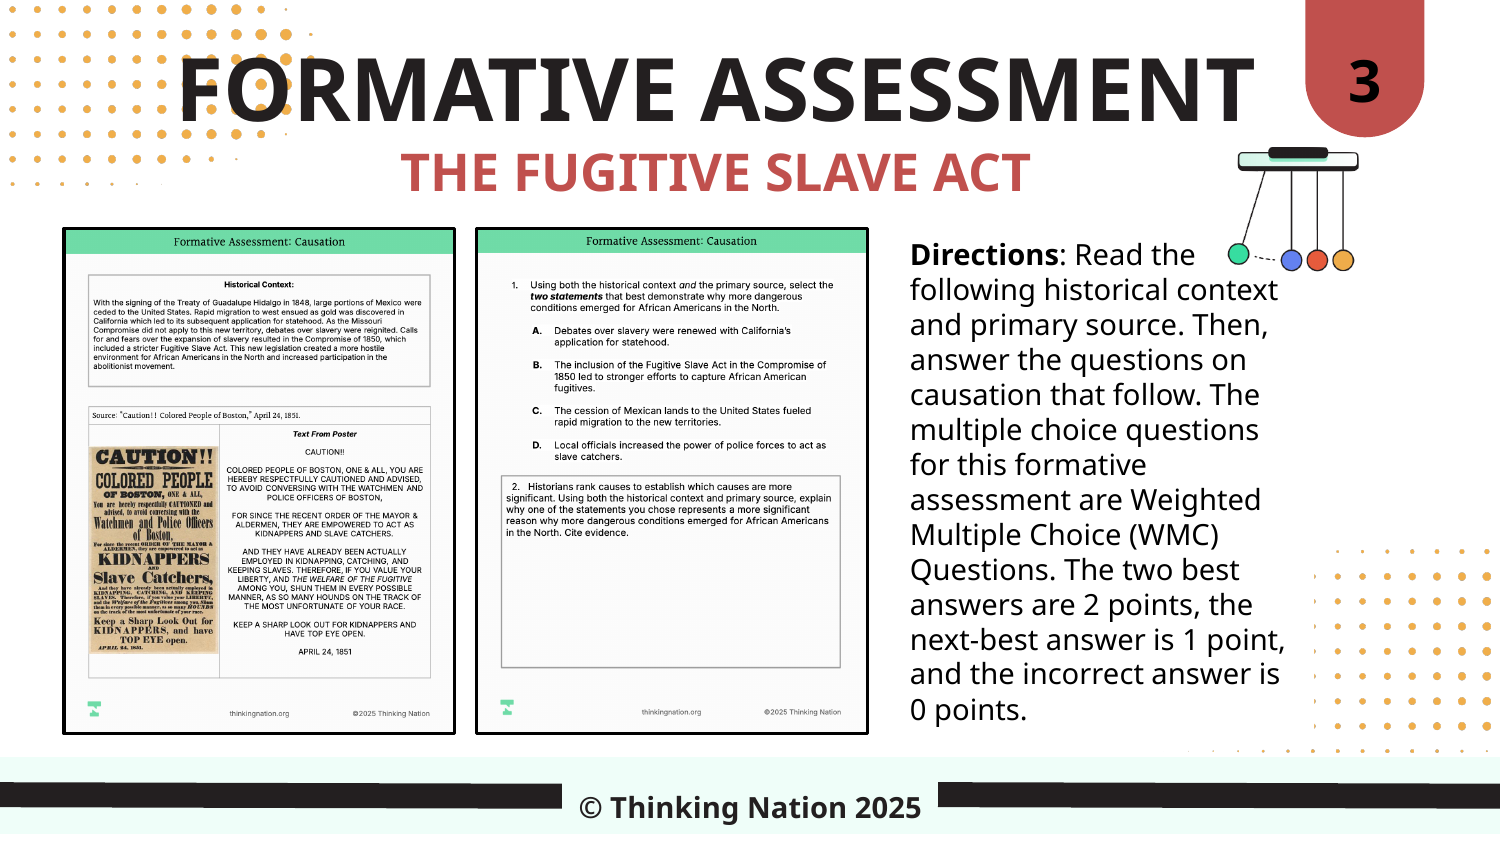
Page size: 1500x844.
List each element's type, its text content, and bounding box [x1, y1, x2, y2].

text_box FORMATIVE ASSESSMENT THE FUGITIVE SLAVE ACT [141, 34, 1291, 202]
text_box 3 [1323, 1, 1407, 130]
text_box [1064, 549, 1500, 754]
picture [477, 229, 867, 733]
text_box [0, 756, 1500, 835]
picture [1199, 116, 1386, 303]
picture [65, 229, 454, 733]
text_box [0, 0, 315, 186]
text_box Directions: Read the following historical context and primary source. Then, answer the questions on causation that follow. The multiple choice questions for this formative assessment are Weighted Multiple Choice (WMC) Questions. The two best answers are 2 points, the next-best answer is 1 point, and the incorrect answer is 0 points. [890, 230, 1315, 732]
text_box [1305, 0, 1425, 121]
